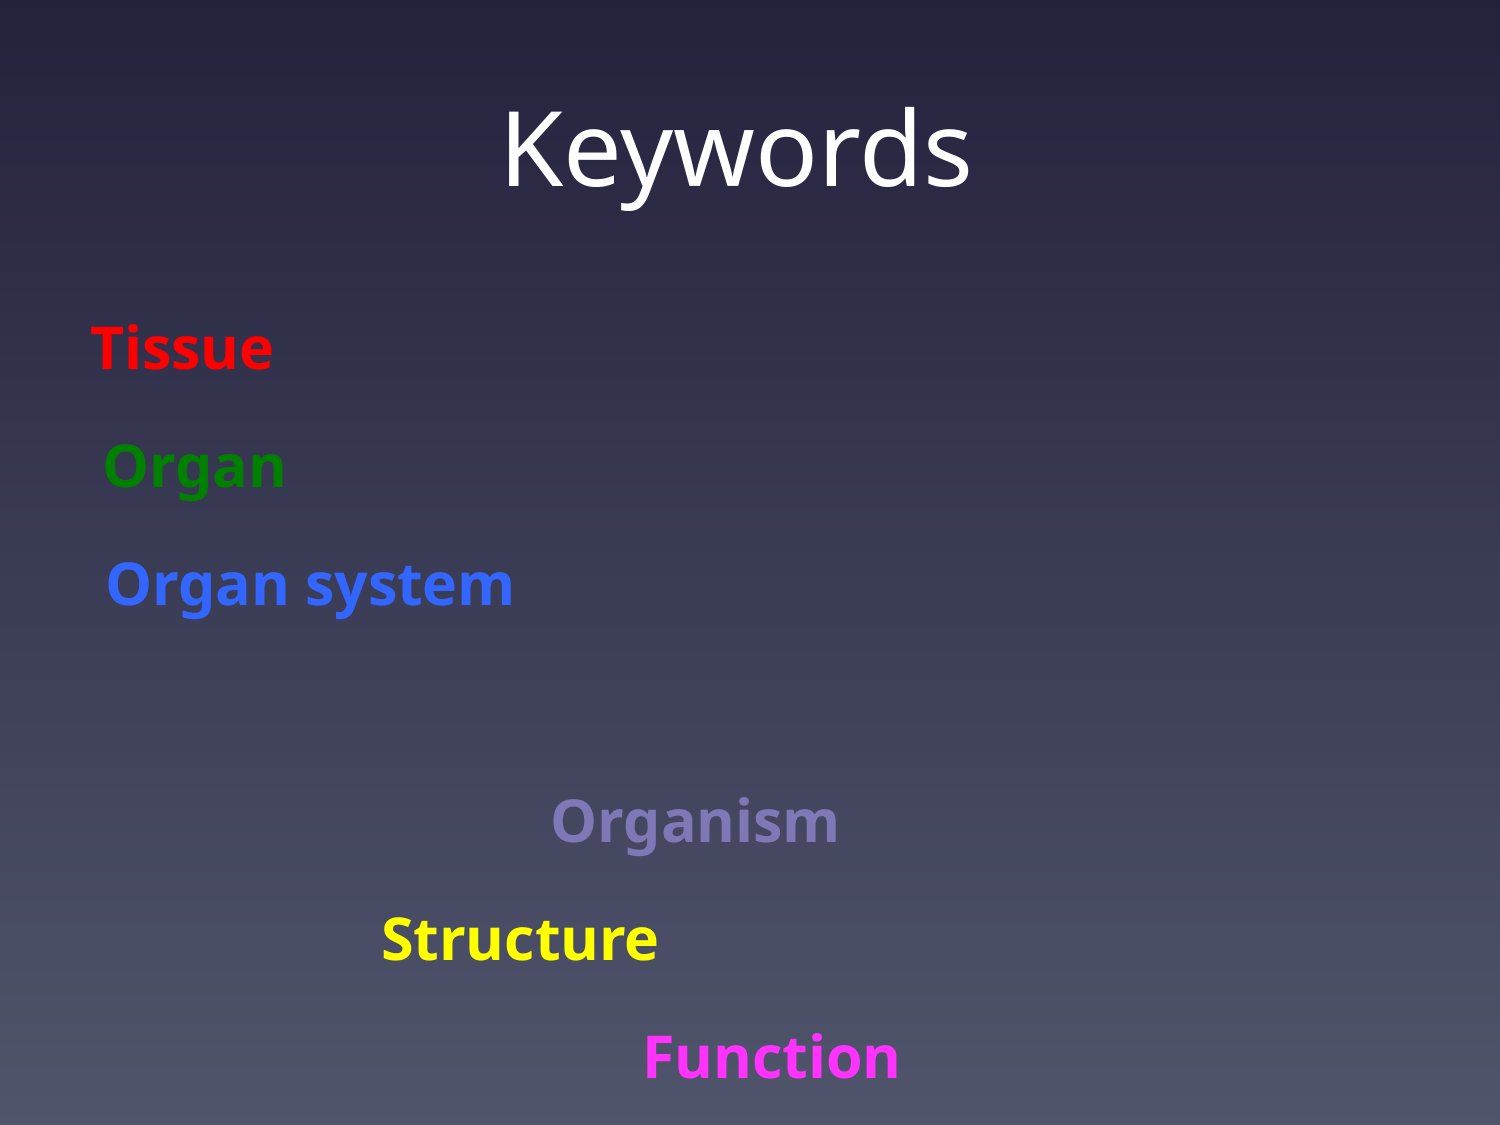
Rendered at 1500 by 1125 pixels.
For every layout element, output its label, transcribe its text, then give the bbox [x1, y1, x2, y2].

title Keywords [75, 75, 1425, 262]
list Tissue Organ Organ system Organism Structure Function [75, 262, 1469, 1103]
